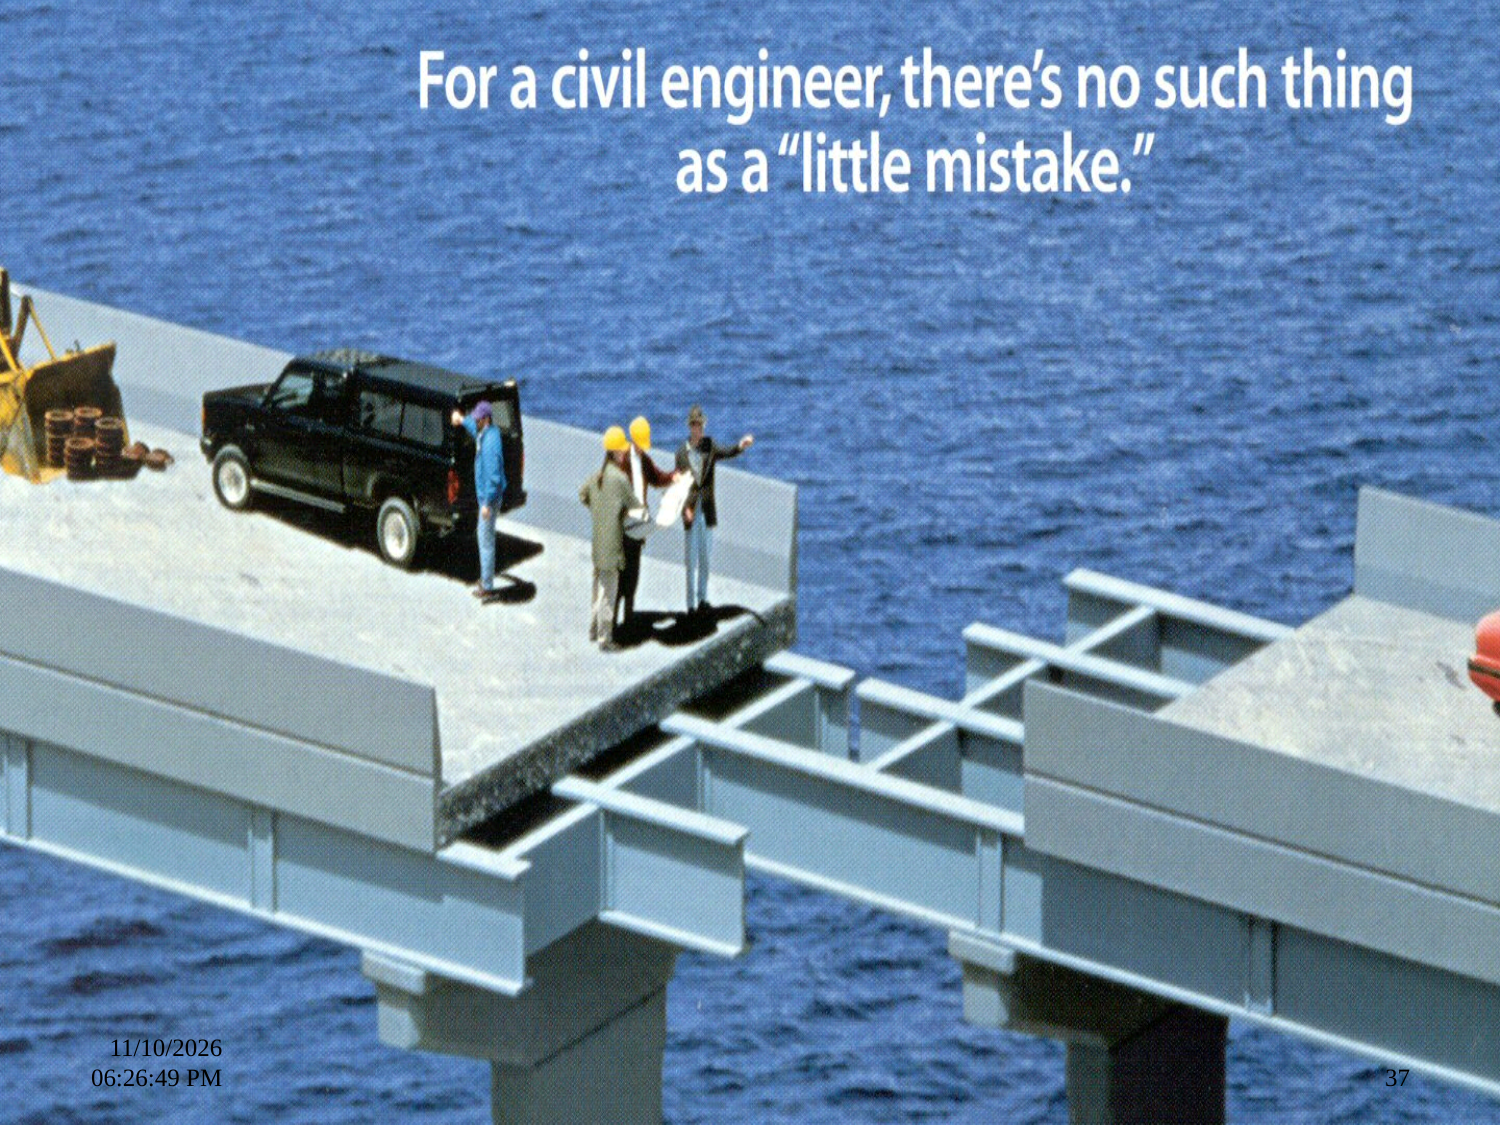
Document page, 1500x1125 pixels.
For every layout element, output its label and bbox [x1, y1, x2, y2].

list [0, 0, 1500, 1125]
